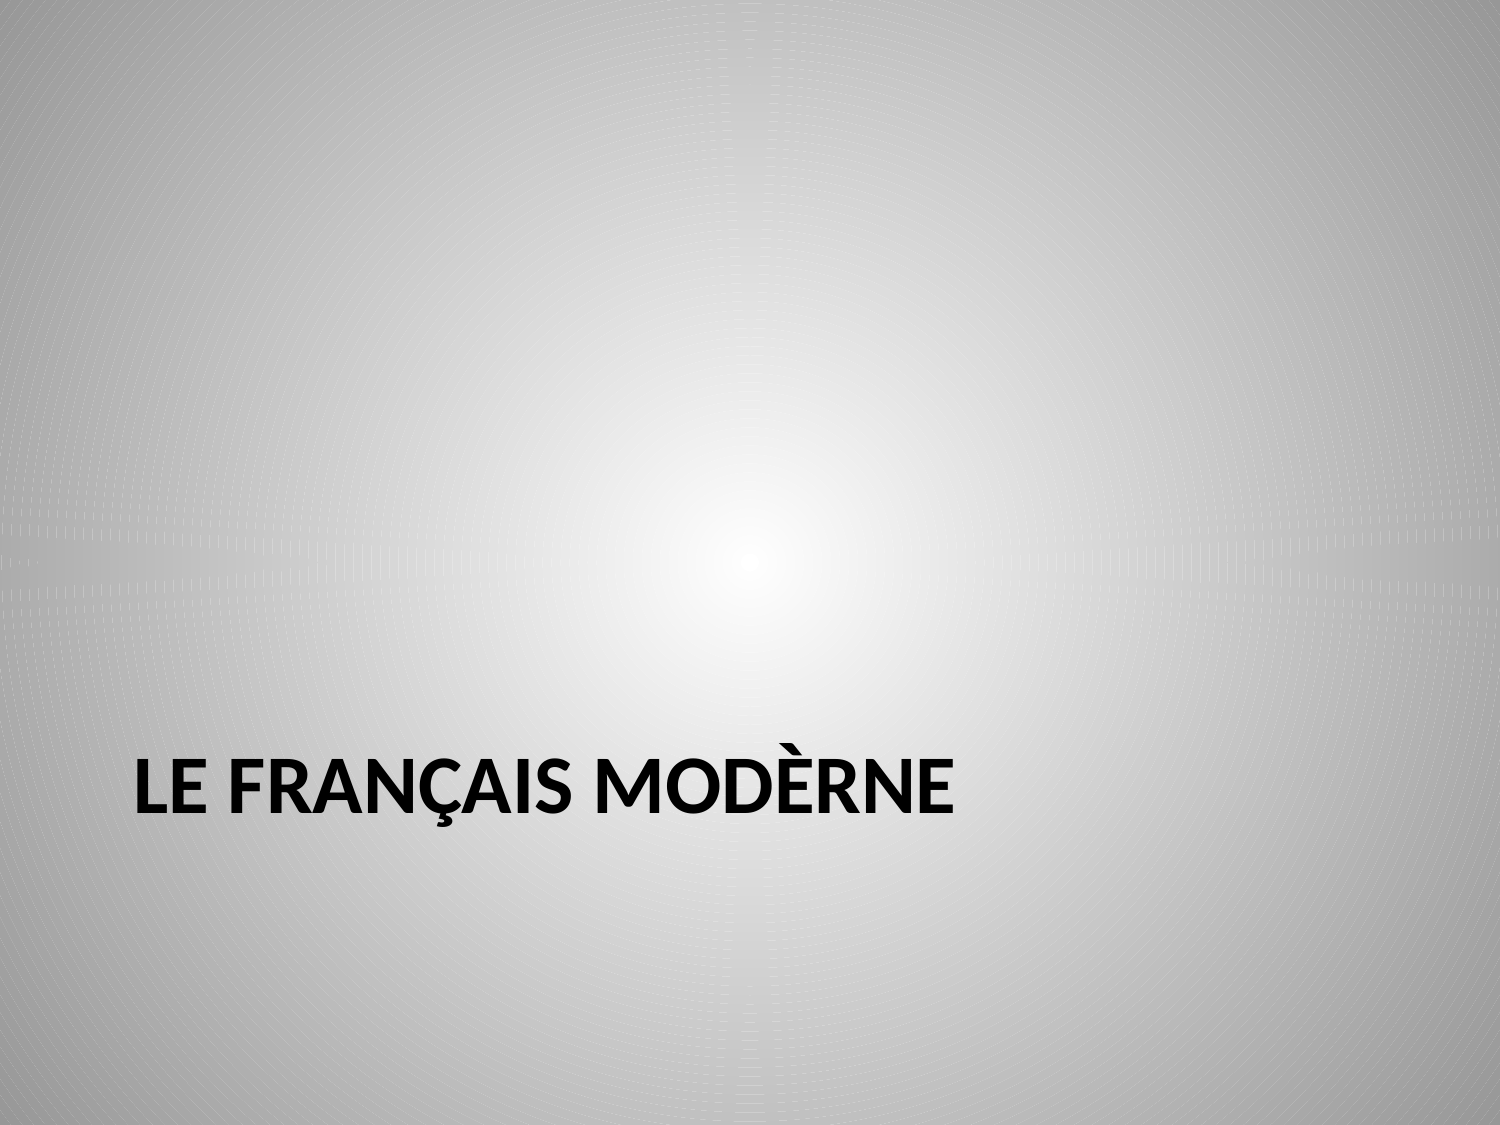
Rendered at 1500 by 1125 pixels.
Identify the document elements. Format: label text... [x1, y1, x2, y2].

title Le français modèrne [118, 722, 1394, 947]
